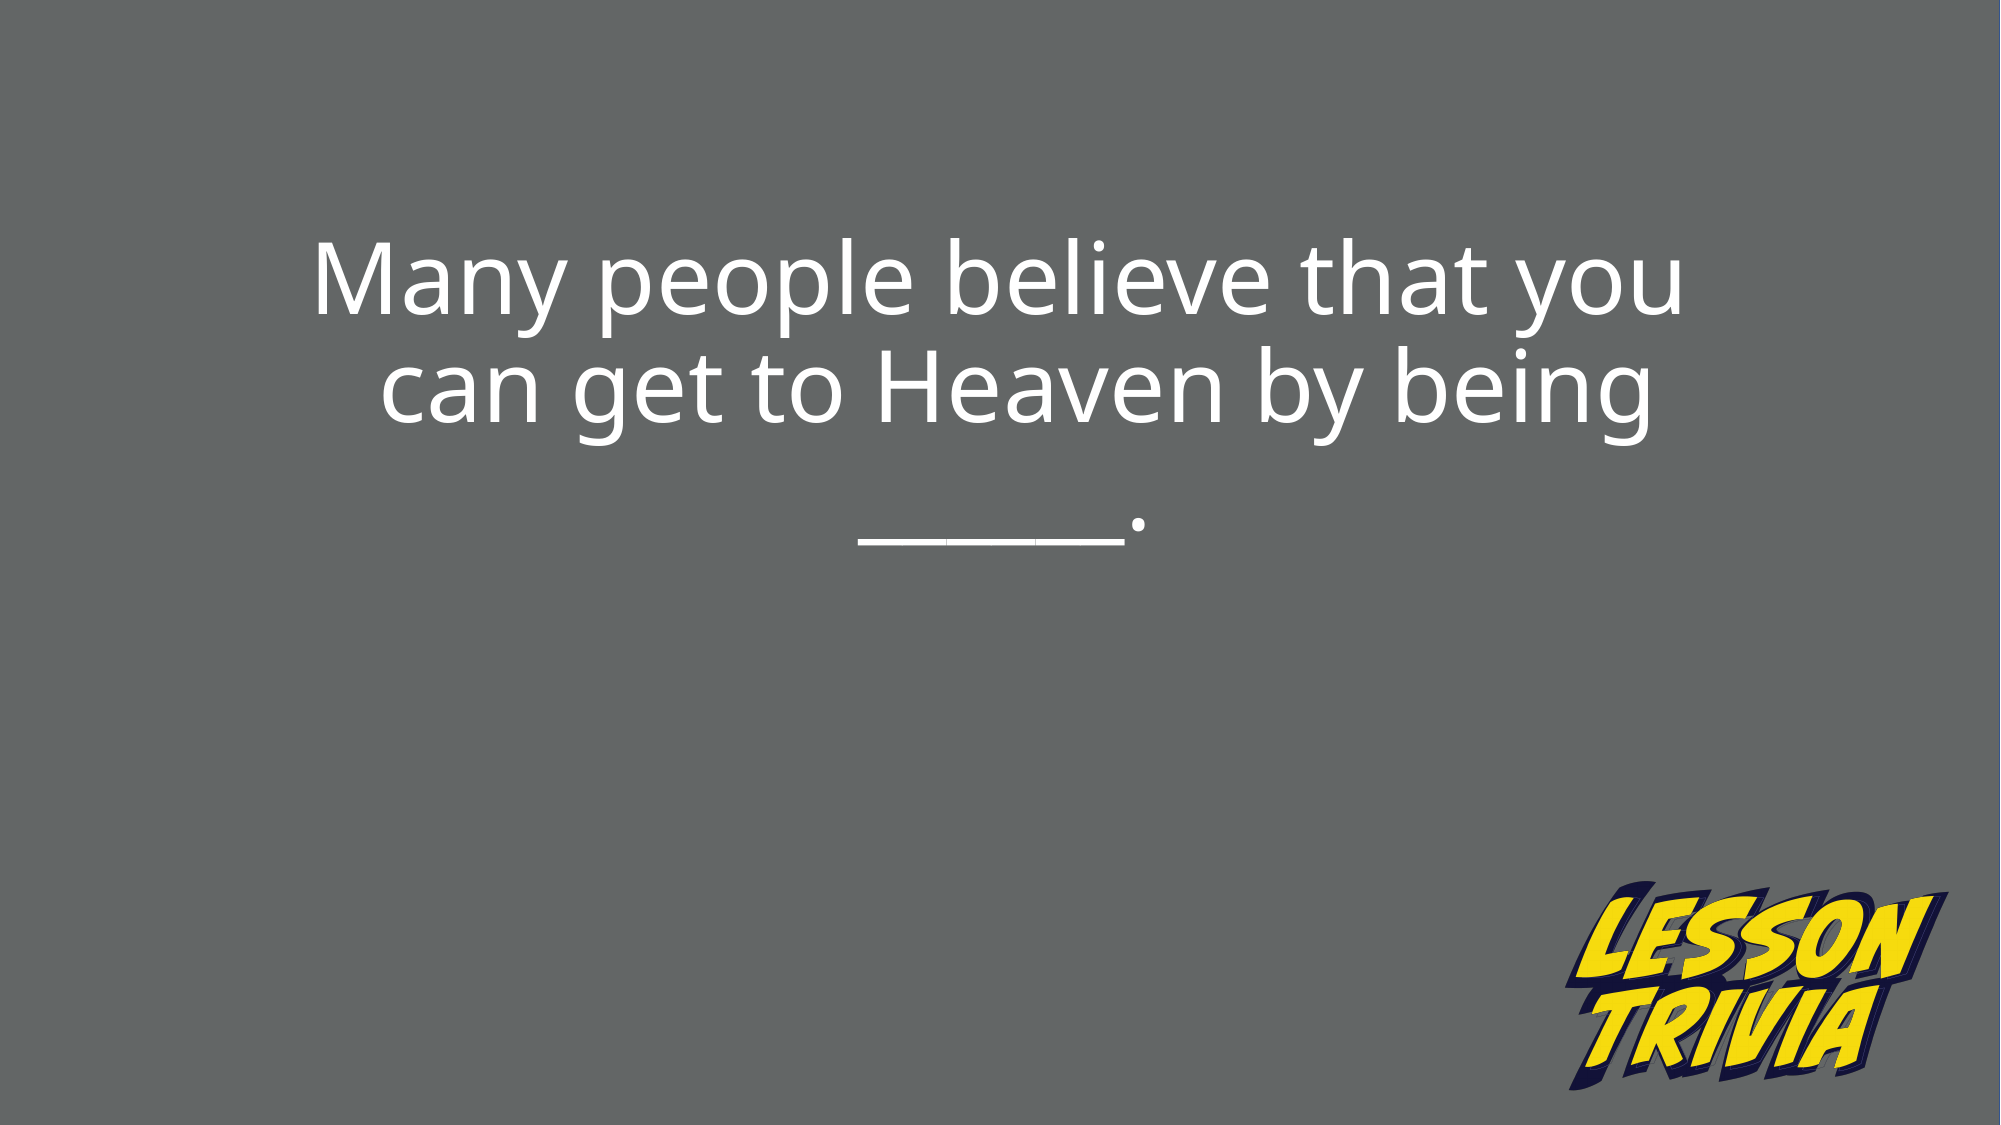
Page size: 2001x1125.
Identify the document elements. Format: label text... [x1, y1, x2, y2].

list Many people believe that you can get to Heaven by being ______. [238, 220, 1761, 450]
text_box [0, 0, 2000, 1125]
picture [1489, 854, 1984, 1125]
